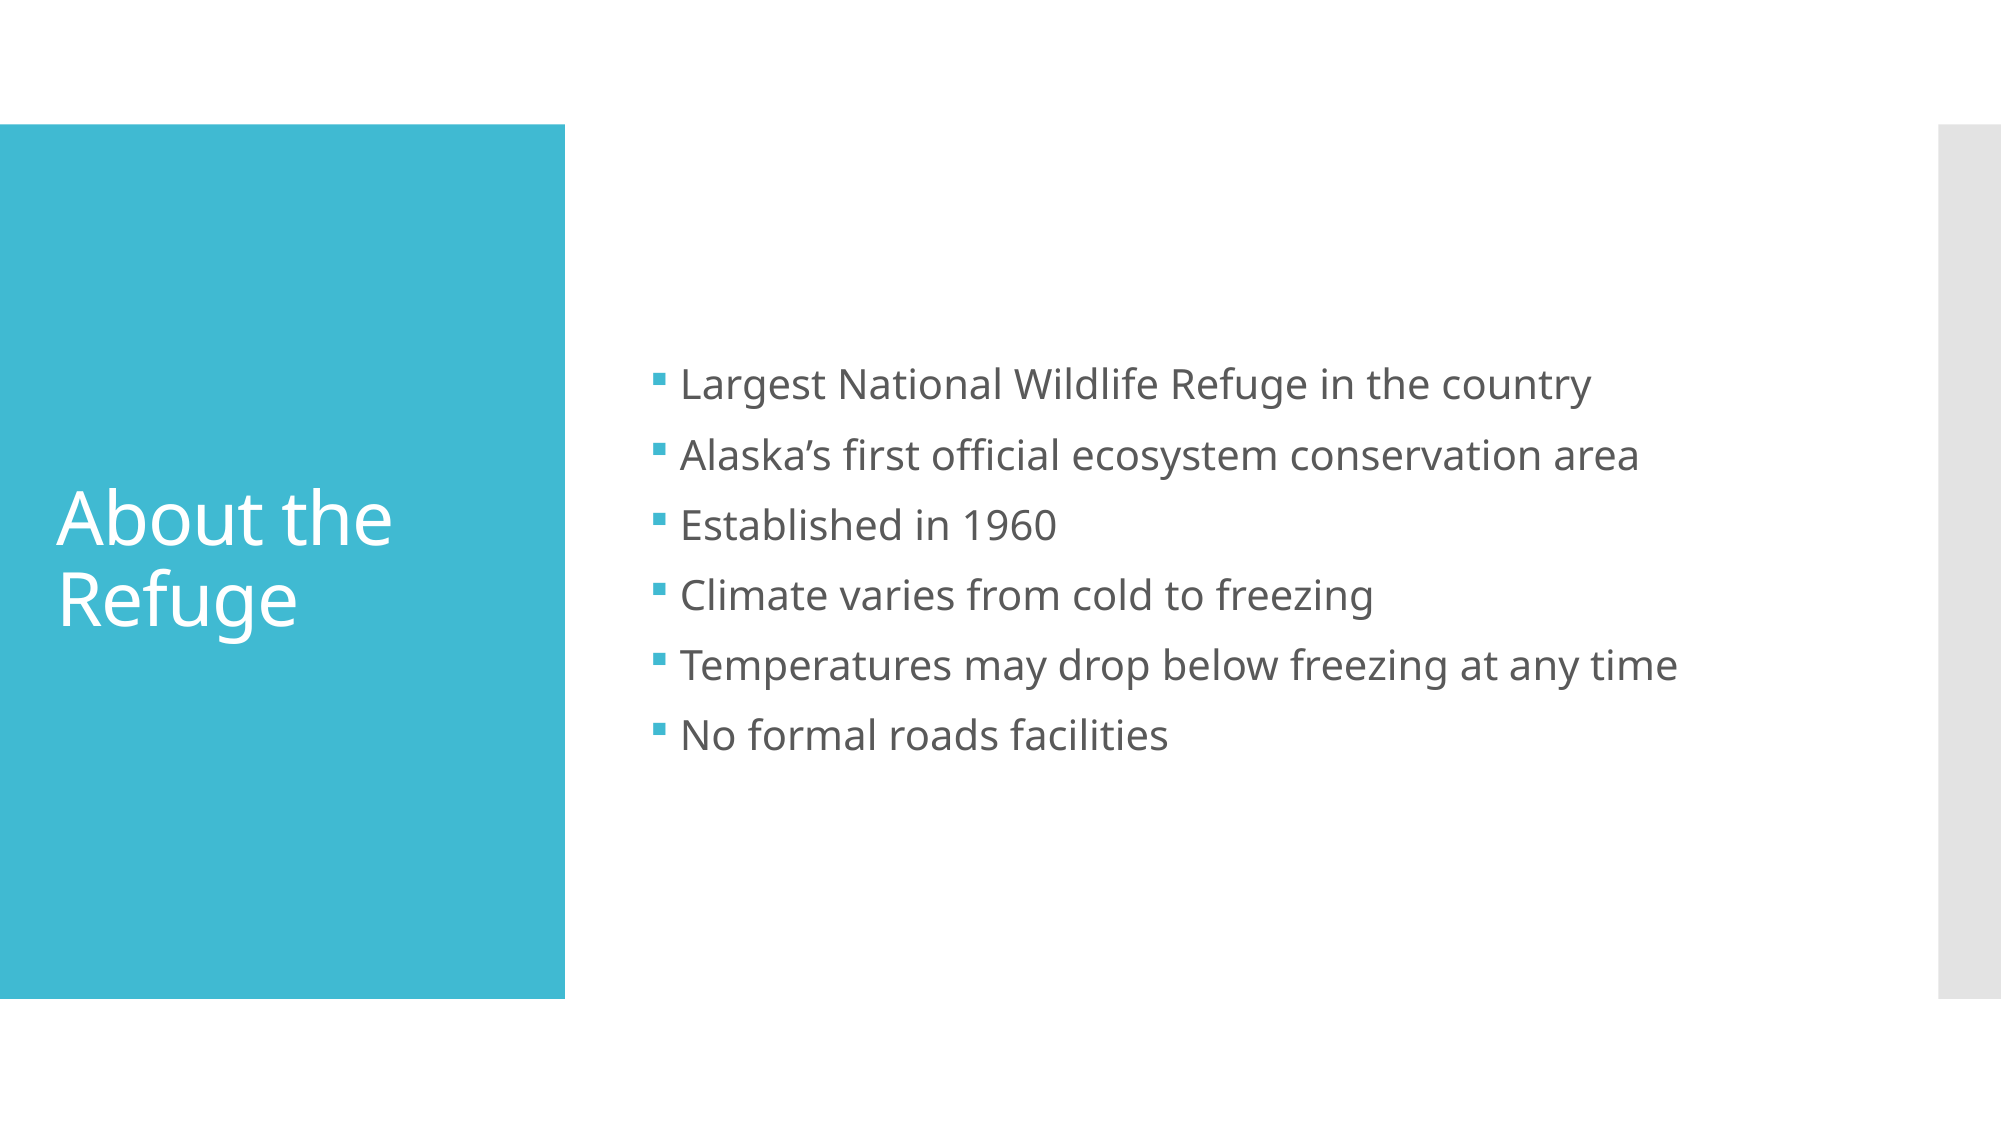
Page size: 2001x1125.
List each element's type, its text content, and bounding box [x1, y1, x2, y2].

list Largest National Wildlife Refuge in the country Alaska’s first official ecosystem conservation area Established in 1960 Climate varies from cold to freezing Temperatures may drop below freezing at any time No formal roads facilities [634, 141, 1835, 982]
title About the Refuge [41, 184, 525, 940]
